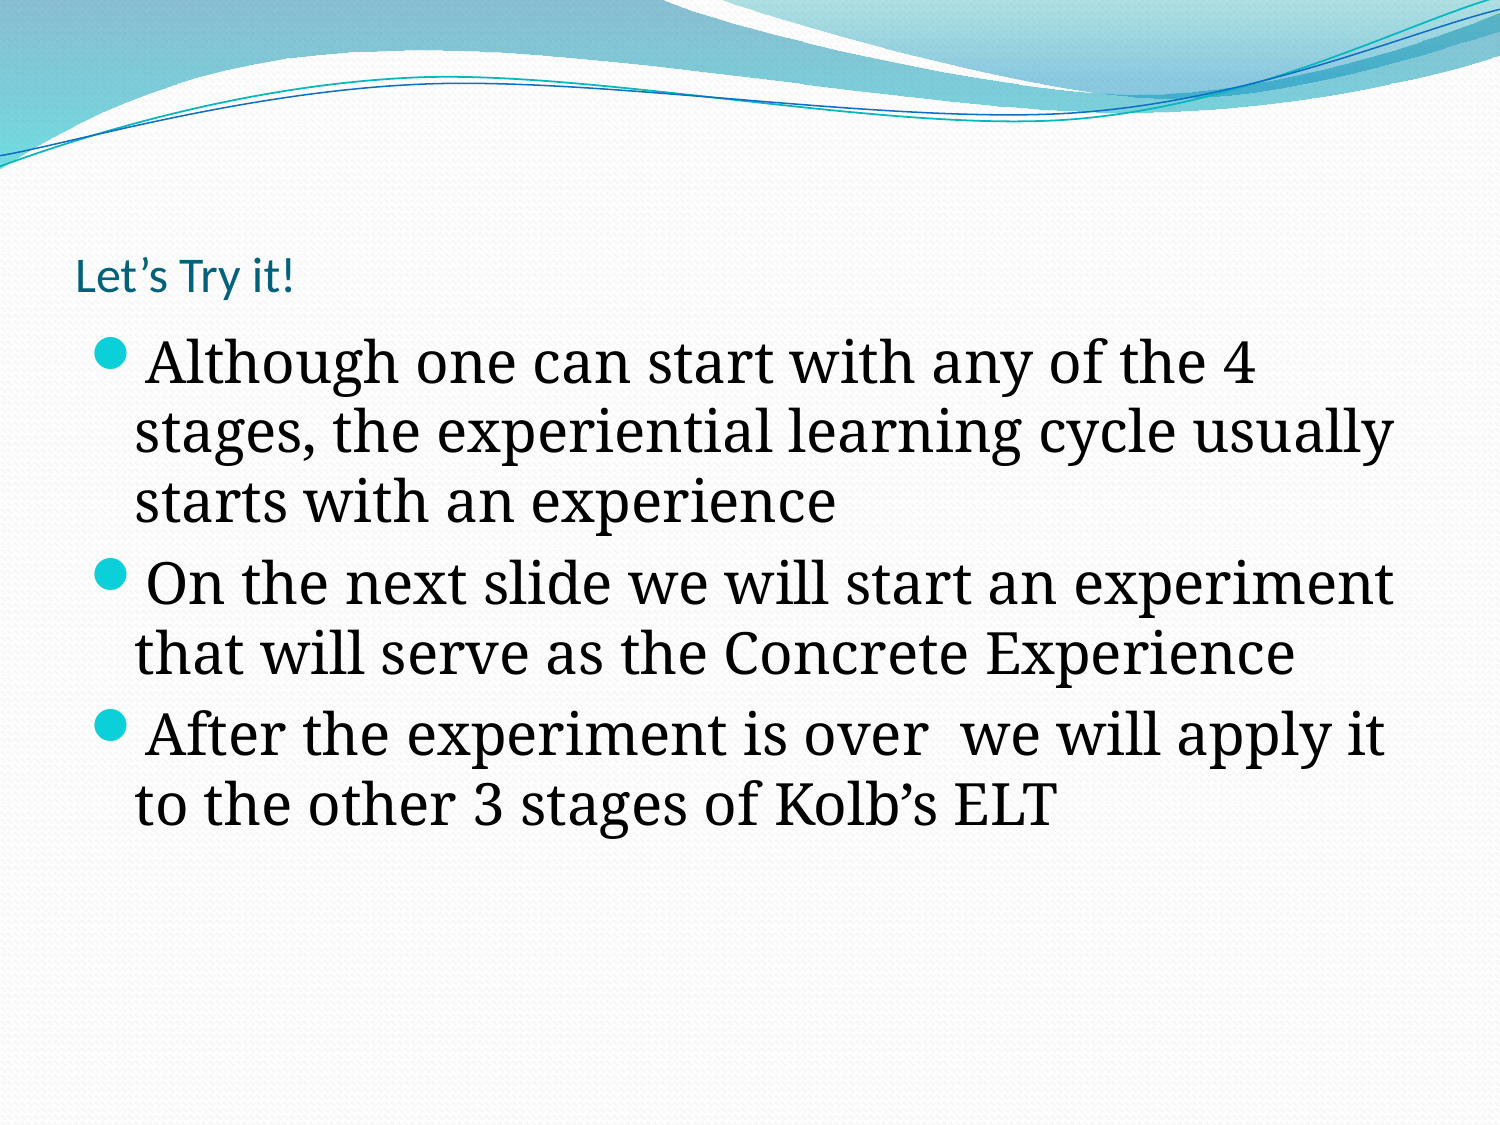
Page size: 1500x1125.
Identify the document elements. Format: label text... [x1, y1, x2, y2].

list Although one can start with any of the 4 stages, the experiential learning cycle usually starts with an experience On the next slide we will start an experiment that will serve as the Concrete Experience After the experiment is over we will apply it to the other 3 stages of Kolb’s ELT [75, 317, 1425, 1038]
title Let’s Try it! [75, 115, 1425, 303]
